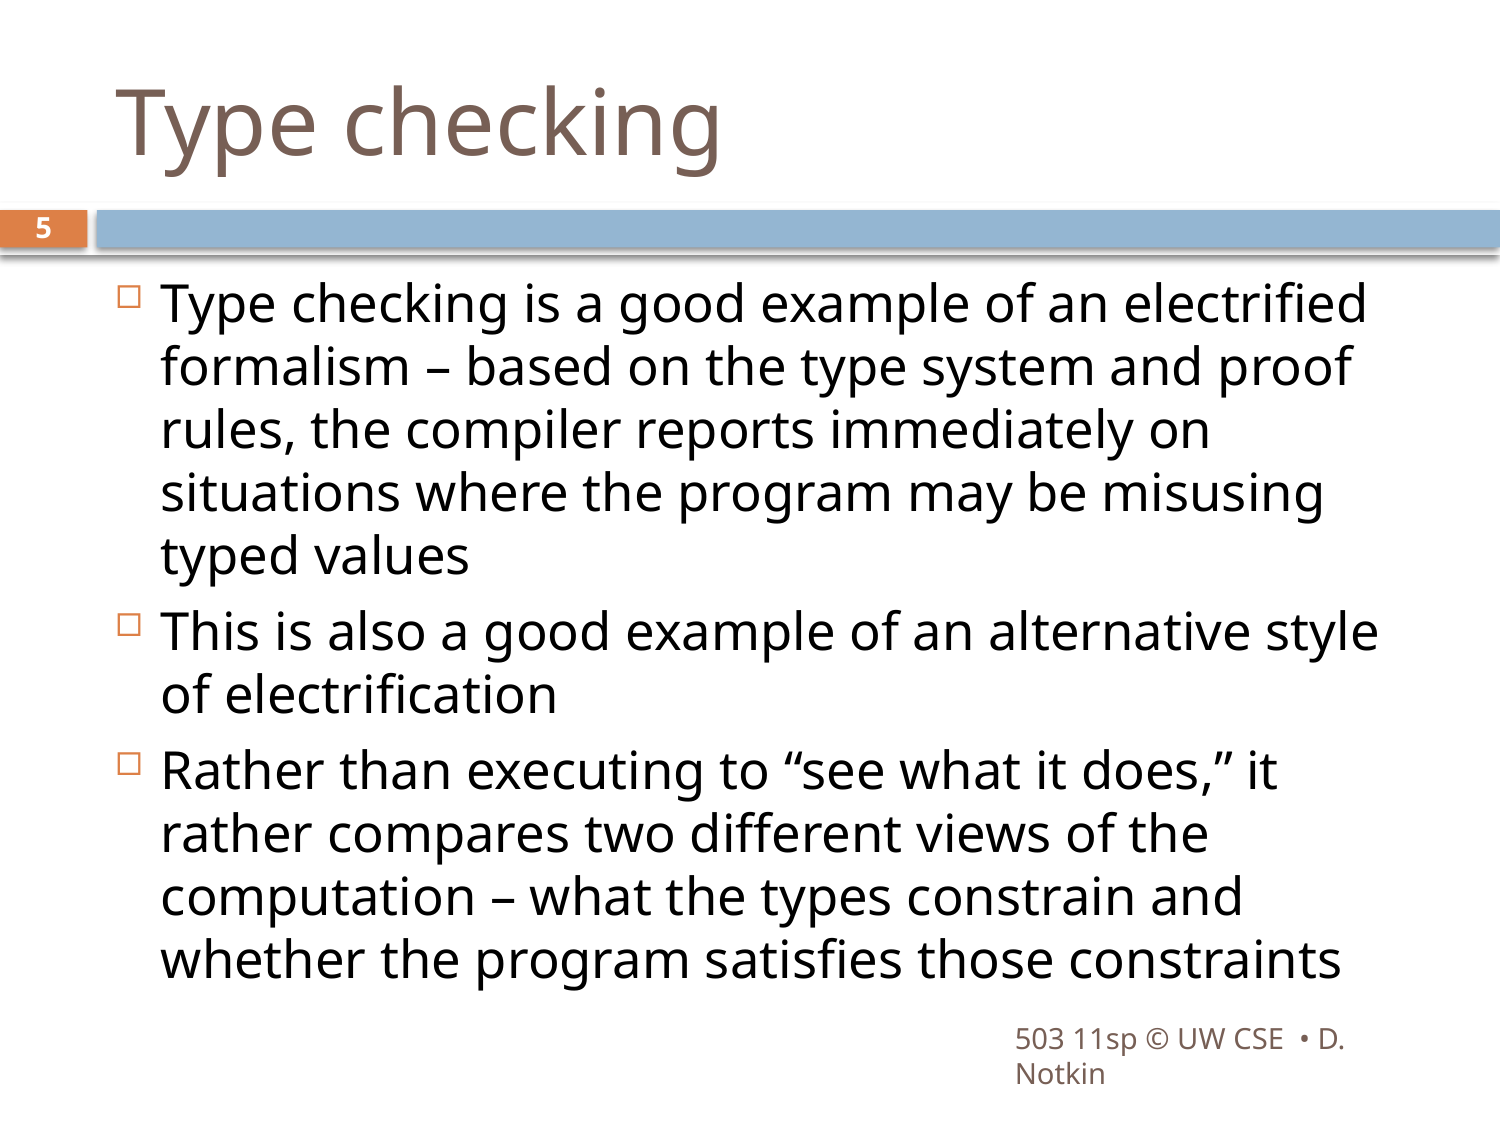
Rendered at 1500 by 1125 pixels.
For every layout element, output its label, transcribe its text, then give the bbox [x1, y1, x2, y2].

slide_number 5 [0, 208, 88, 249]
list Type checking is a good example of an electrified formalism – based on the type system and proof rules, the compiler reports immediately on situations where the program may be misusing typed values This is also a good example of an alternative style of electrification Rather than executing to “see what it does,” it rather compares two different views of the computation – what the types constrain and whether the program satisfies those constraints [100, 262, 1438, 1000]
title Type checking [100, 37, 1438, 200]
slide_number 503 11sp © UW CSE • D. Notkin [999, 1025, 1438, 1085]
